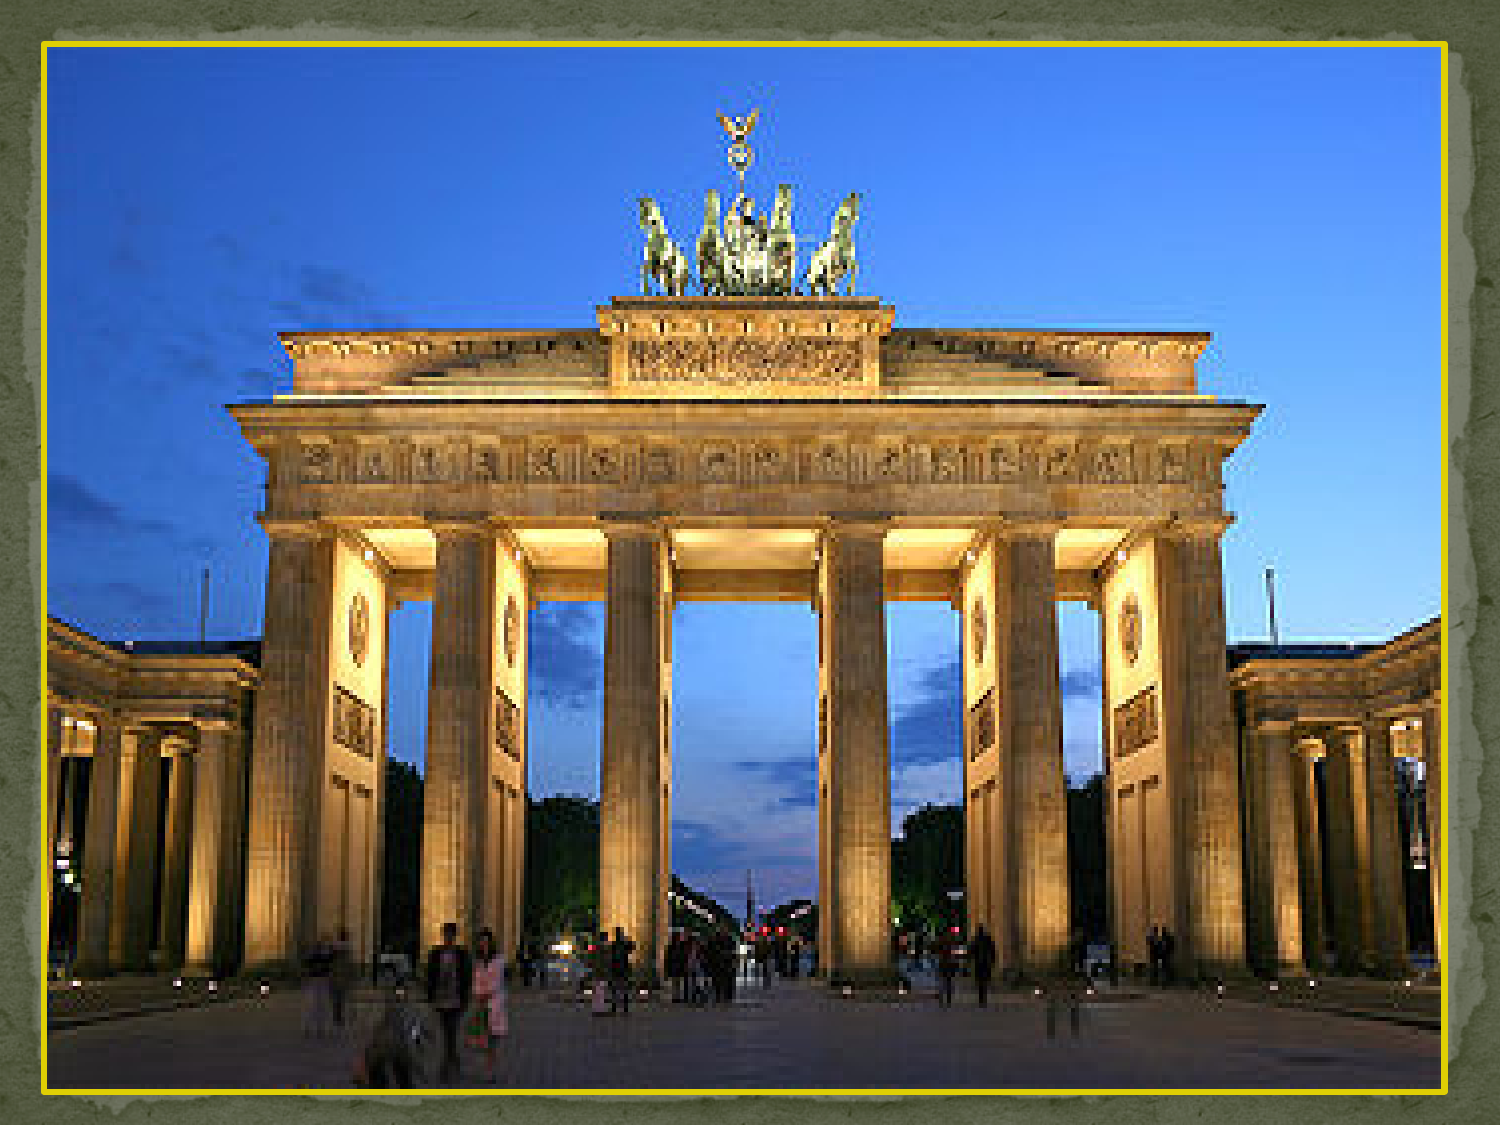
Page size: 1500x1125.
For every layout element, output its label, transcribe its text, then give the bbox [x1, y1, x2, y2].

title BRANDENBURGER TOR. Das Brandenburger Tor ist die bekannteste Sehenswürdigkeit in Berlin. Das Tor ist ein Symbol einer geteilten Welt geworden, als die Berliner Mauer am 13. August 1961 aufgerichtet wurde. Die Brandenburger Tor ist neben dem Reichstags Gebäude. [23, 878, 1395, 1125]
picture [47, 47, 1441, 1089]
